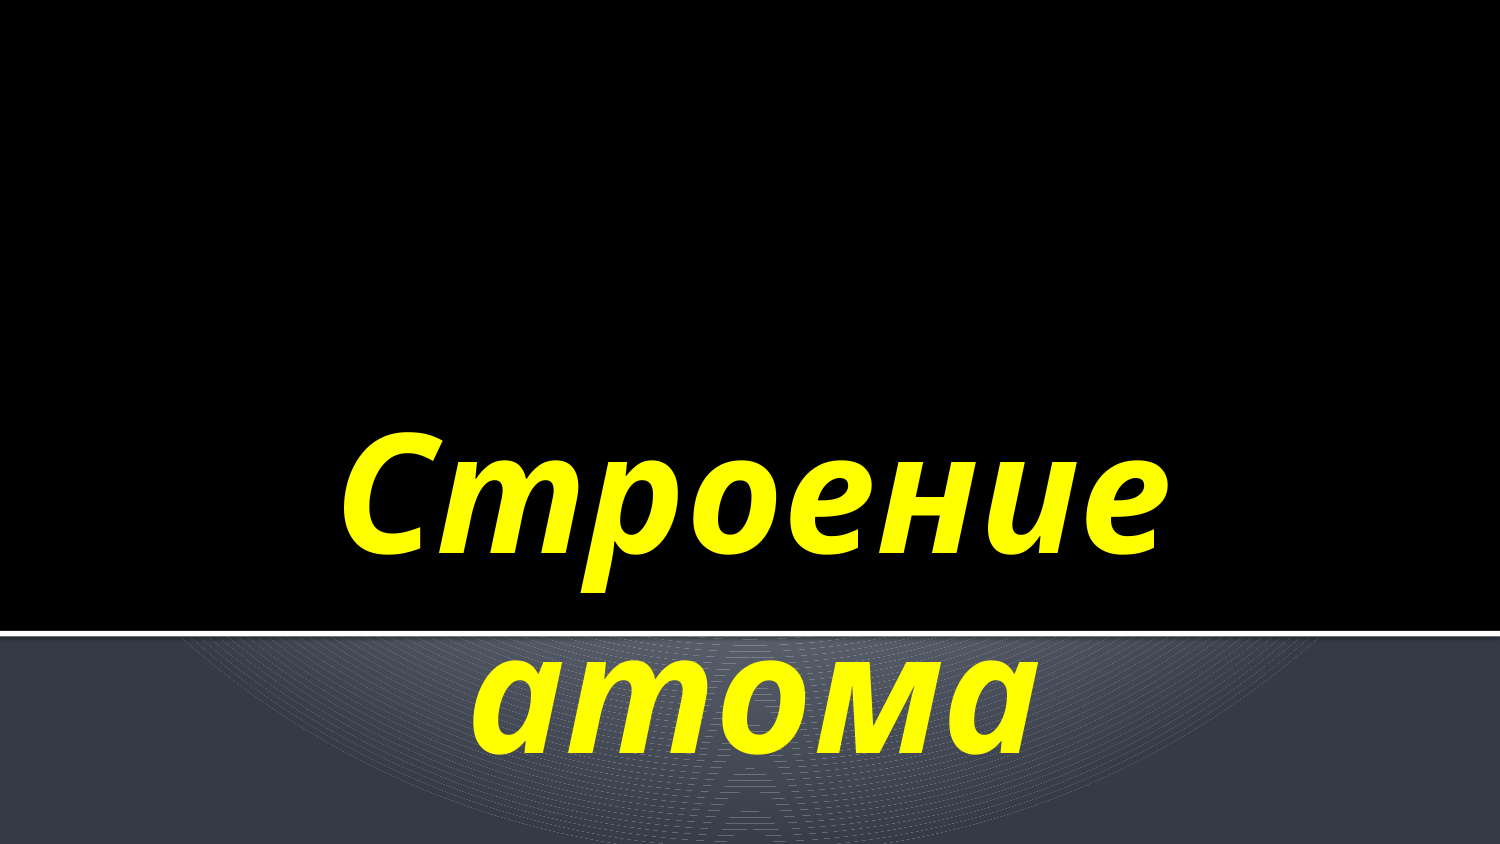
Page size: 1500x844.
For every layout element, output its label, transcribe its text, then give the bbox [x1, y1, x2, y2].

title Строение атома [35, 386, 1465, 593]
